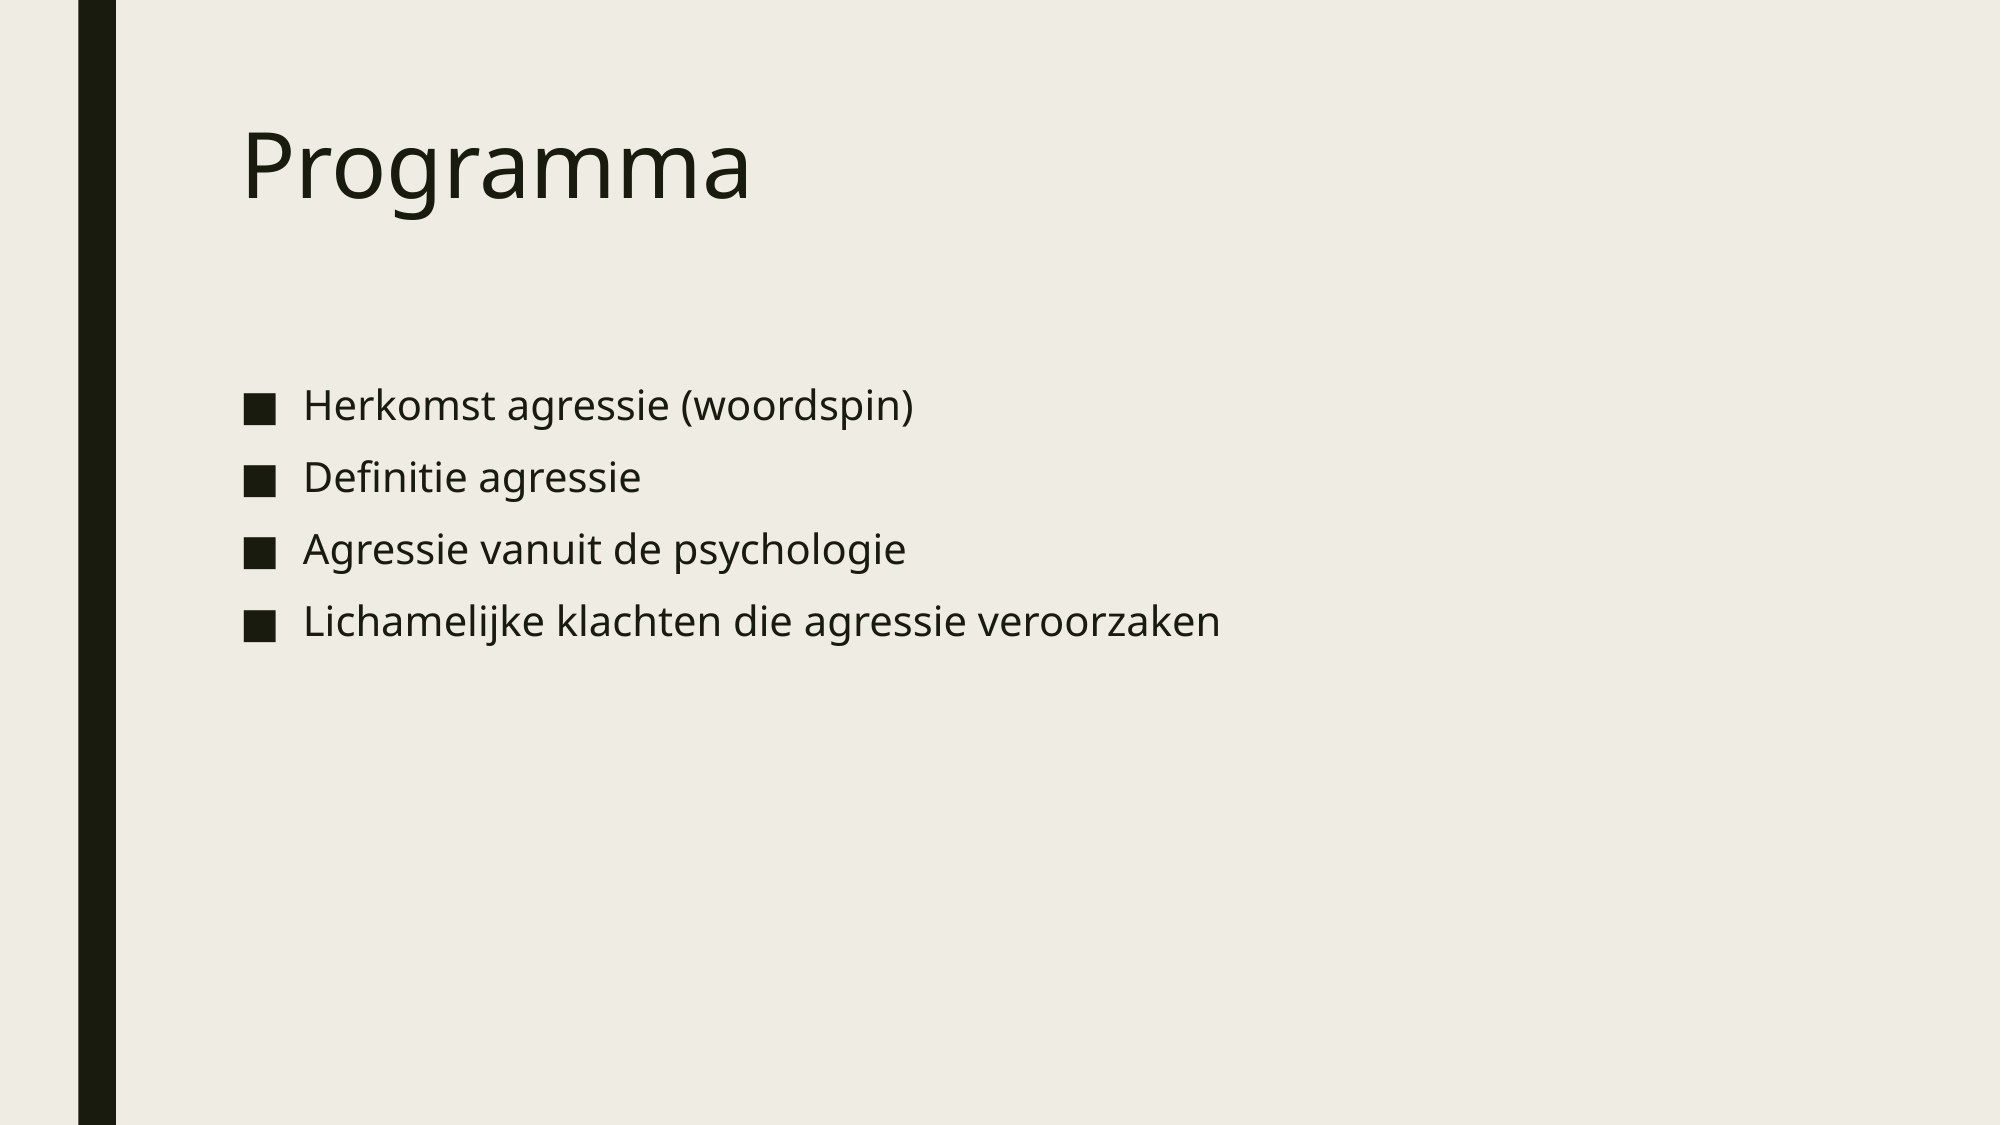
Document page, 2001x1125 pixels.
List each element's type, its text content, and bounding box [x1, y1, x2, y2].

title Programma [225, 112, 1800, 357]
list Herkomst agressie (woordspin) Definitie agressie Agressie vanuit de psychologie Lichamelijke klachten die agressie veroorzaken [225, 375, 1800, 963]
